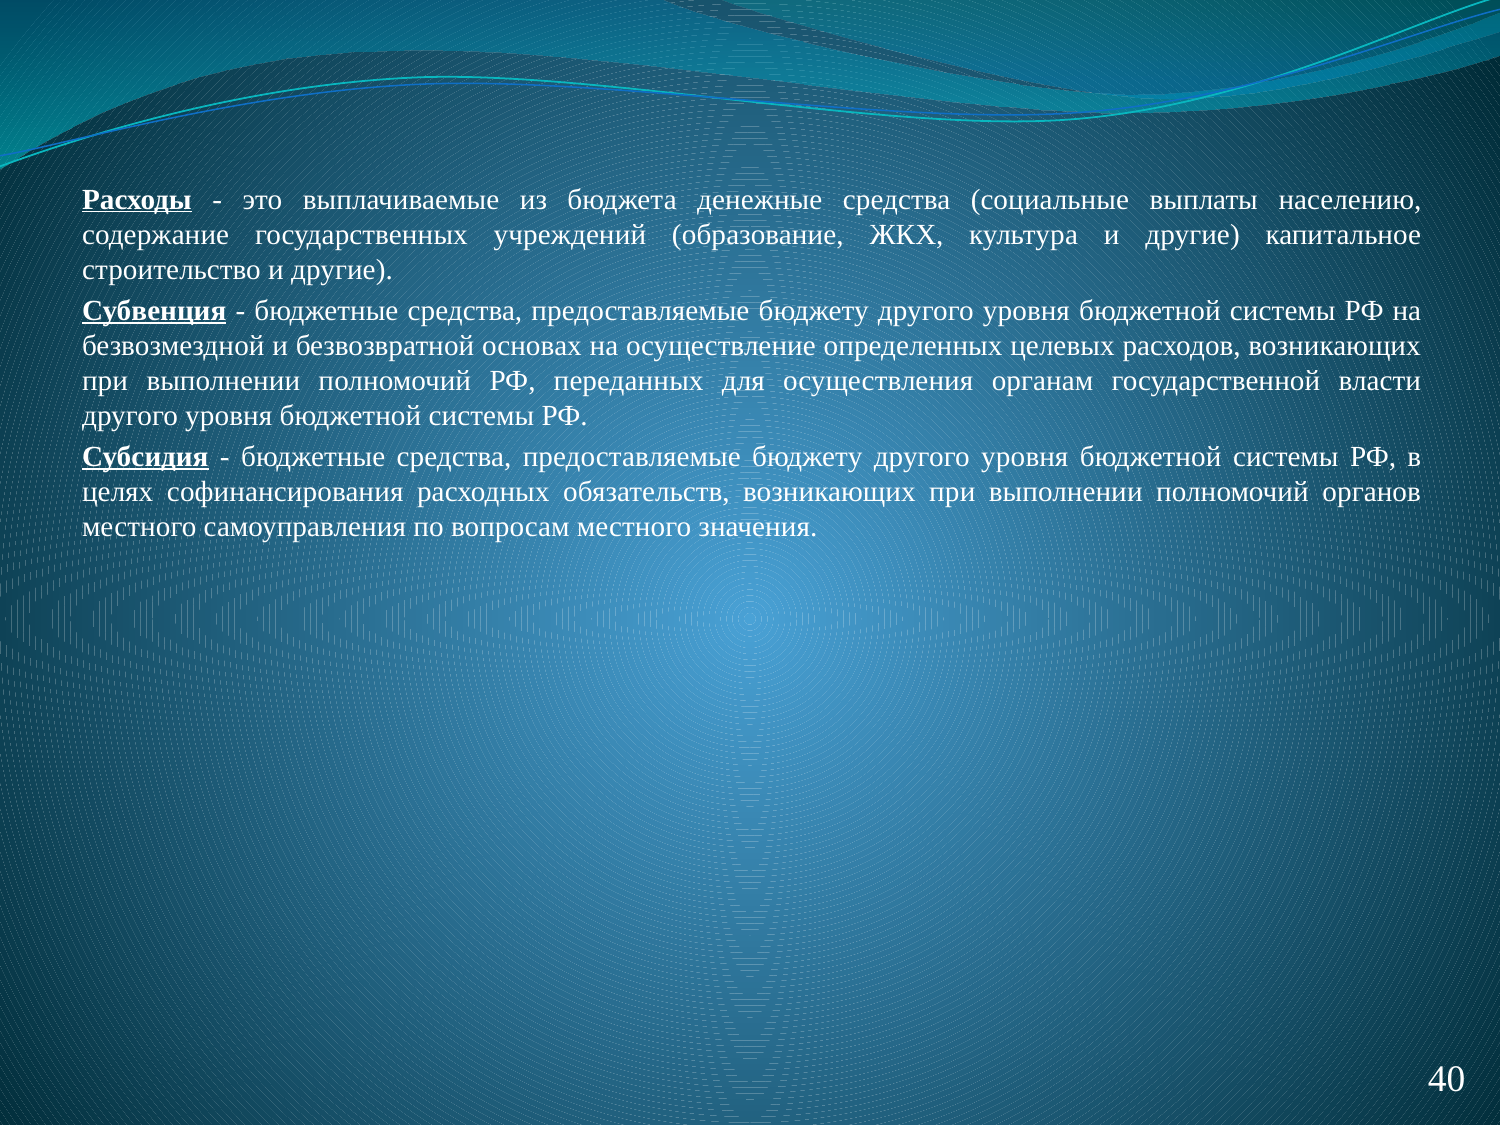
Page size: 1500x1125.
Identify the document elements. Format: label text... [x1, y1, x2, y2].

text_box Расходы - это выплачиваемые из бюджета денежные средства (социальные выплаты населению, содержание государственных учреждений (образование, ЖКХ, культура и другие) капитальное строительство и другие). Субвенция - бюджетные средства, предоставляемые бюджету другого уровня бюджетной системы РФ на безвозмездной и безвозвратной основах на осуществление определенных целевых расходов, возникающих при выполнении полномочий РФ, переданных для осуществления органам государственной власти другого уровня бюджетной системы РФ. Субсидия - бюджетные средства, предоставляемые бюджету другого уровня бюджетной системы РФ, в целях софинансирования расходных обязательств, возникающих при выполнении полномочий органов местного самоуправления по вопросам местного значения. [67, 172, 1438, 916]
text_box 40 [1413, 1046, 1481, 1107]
